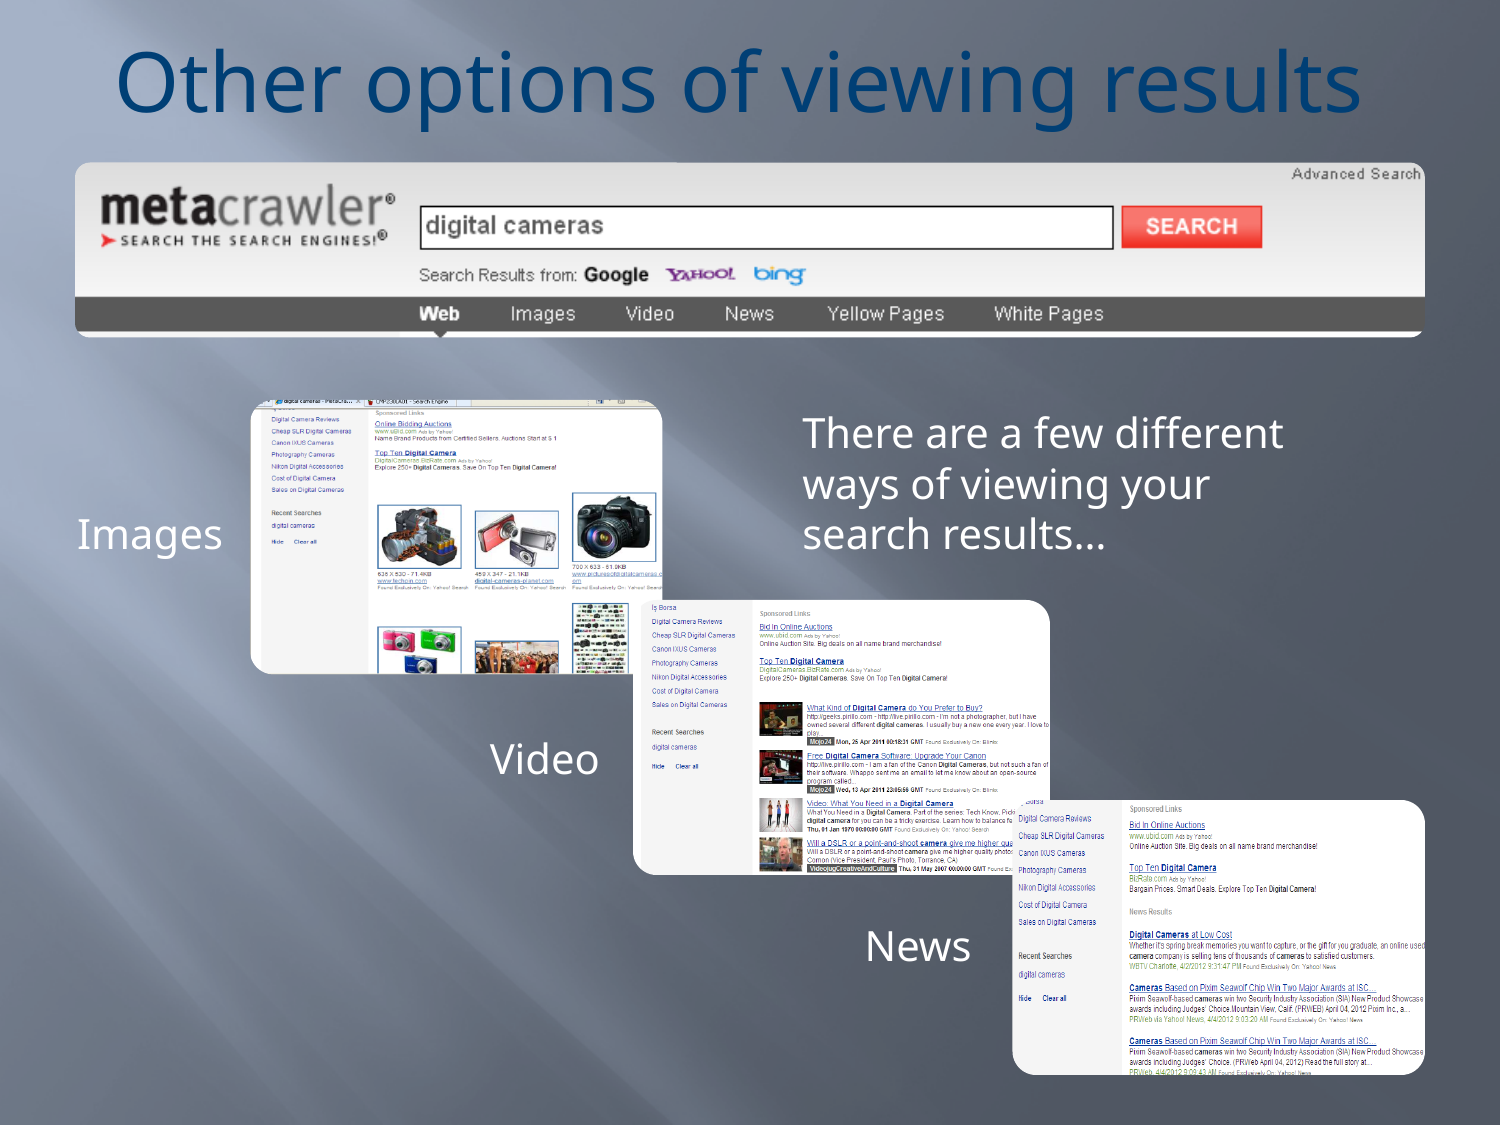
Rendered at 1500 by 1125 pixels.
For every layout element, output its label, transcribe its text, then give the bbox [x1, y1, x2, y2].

text_box News [849, 919, 1012, 978]
text_box Video [474, 725, 632, 790]
text_box There are a few different ways of viewing your search results… [787, 399, 1338, 565]
text_box Other options of viewing results [99, 21, 1500, 137]
text_box Images [62, 500, 249, 565]
picture [249, 399, 1426, 1076]
picture [74, 162, 1426, 338]
